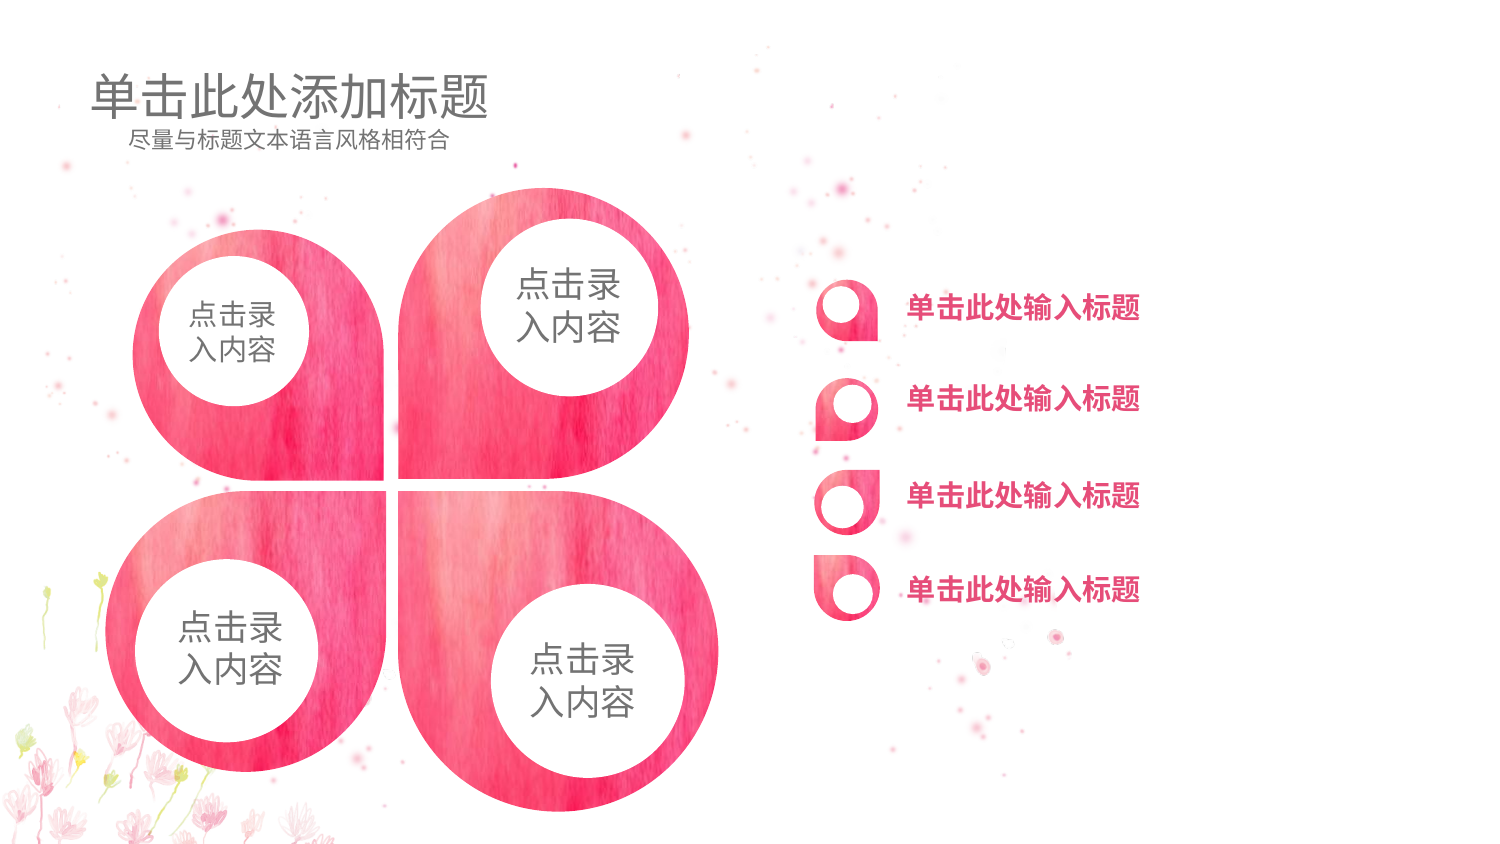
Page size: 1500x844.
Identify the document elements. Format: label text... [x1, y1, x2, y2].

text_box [397, 187, 689, 480]
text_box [105, 490, 387, 773]
text_box 单击此处输入标题 [906, 555, 1317, 615]
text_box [813, 554, 881, 622]
text_box 单击此处输入标题 [906, 461, 1317, 521]
picture [0, 0, 1423, 844]
text_box 单击此处输入标题 [906, 273, 1317, 333]
text_box 单击此处添加标题 尽量与标题文本语言风格相符合 [41, 58, 538, 161]
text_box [397, 490, 719, 812]
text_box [815, 279, 878, 342]
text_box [132, 229, 384, 481]
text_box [814, 469, 880, 536]
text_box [815, 377, 879, 441]
text_box 单击此处输入标题 [906, 364, 1317, 424]
